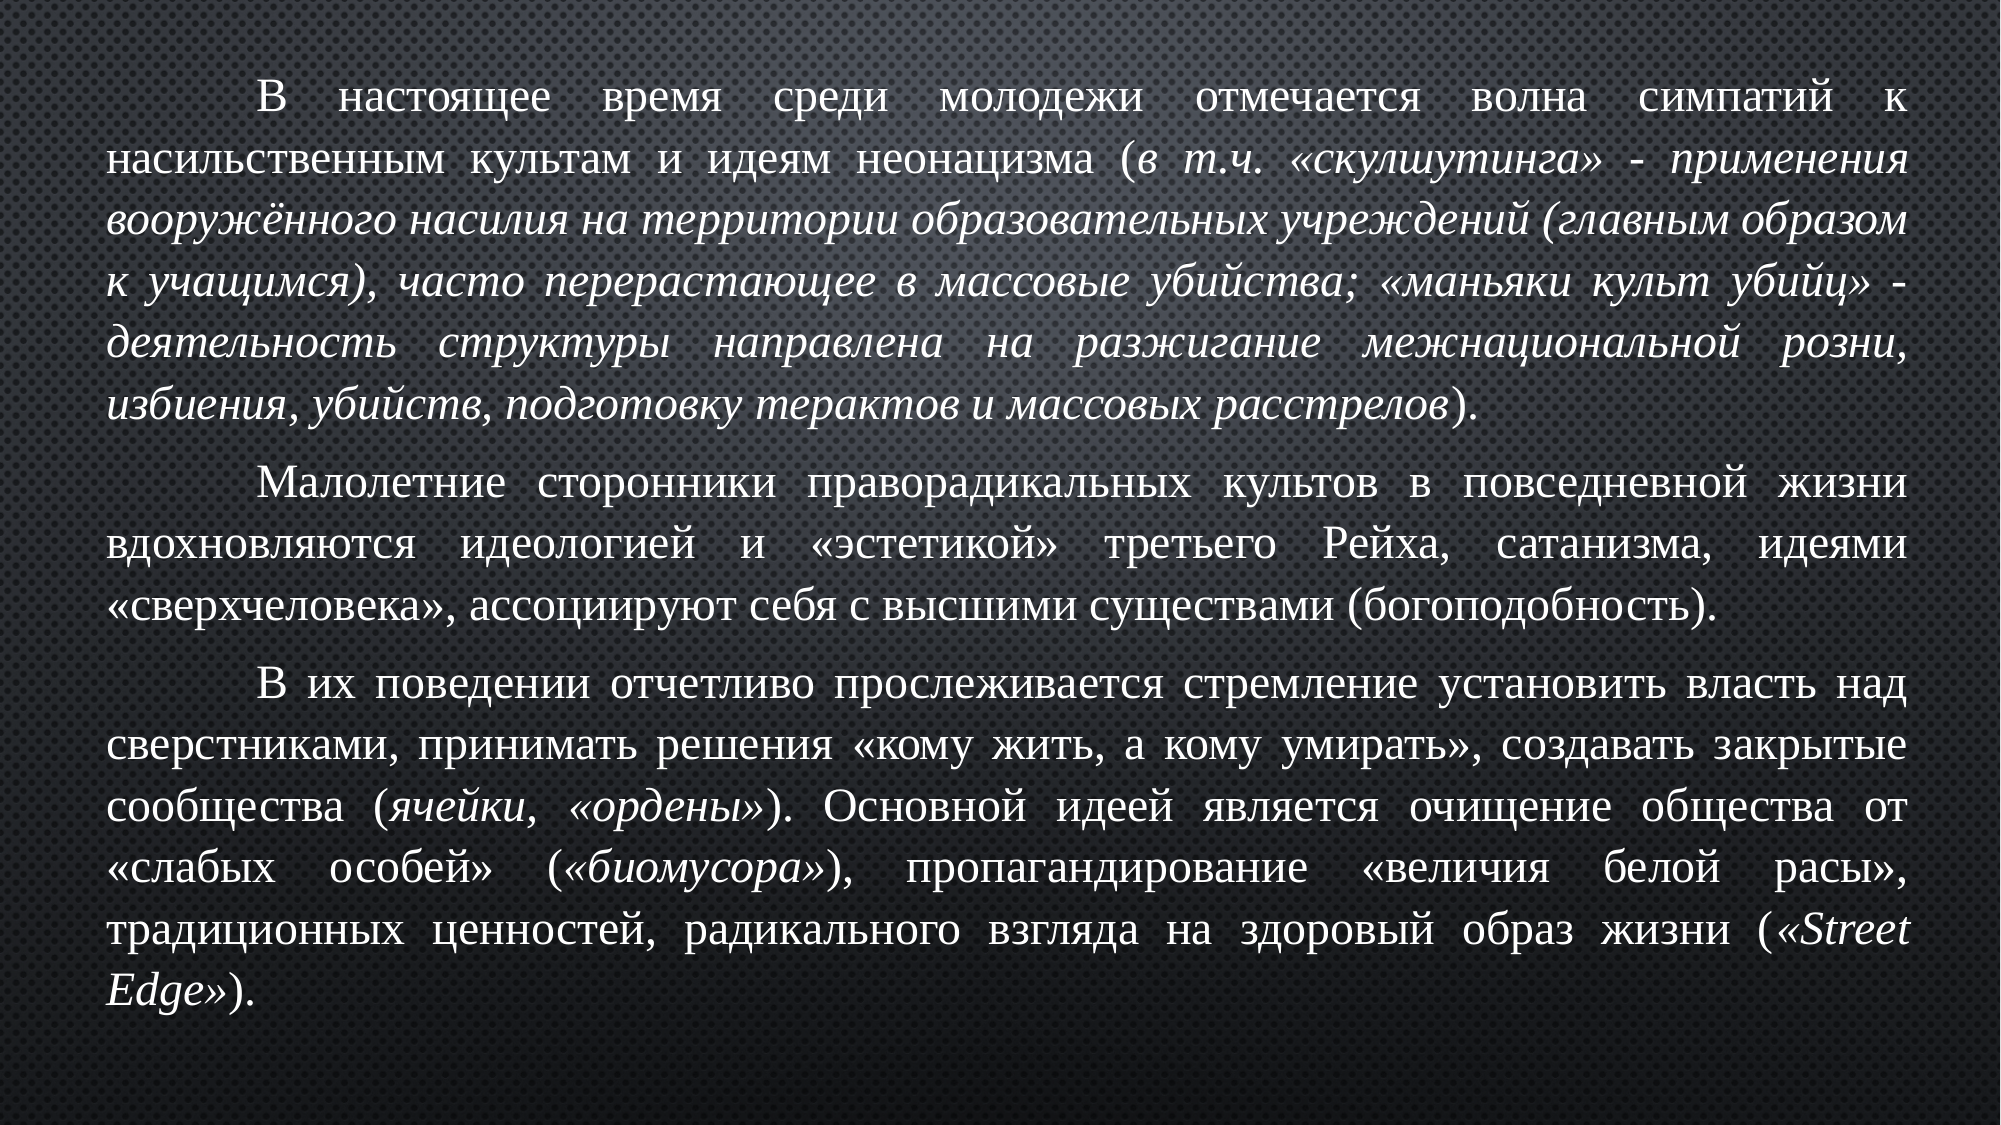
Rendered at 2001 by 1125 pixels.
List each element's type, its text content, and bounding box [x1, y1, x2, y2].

text_box В настоящее время среди молодежи отмечается волна симпатий к насильственным культам и идеям неонацизма (в т.ч. «скулшутинга» - применения вооружённого насилия на территории образовательных учреждений (главным образом к учащимся), часто перерастающее в массовые убийства; «маньяки культ убийц» - деятельность структуры направлена на разжигание межнациональной розни, избиения, убийств, подготовку терактов и массовых расстрелов). Малолетние сторонники праворадикальных культов в повседневной жизни вдохновляются идеологией и «эстетикой» третьего Рейха, сатанизма, идеями «сверхчеловека», ассоциируют себя с высшими существами (богоподобность). В их поведении отчетливо прослеживается стремление установить власть над сверстниками, принимать решения «кому жить, а кому умирать», создавать закрытые сообщества (ячейки, «ордены»). Основной идеей является очищение общества от «слабых особей» («биомусора»), пропагандирование «величия белой расы», традиционных ценностей, радикального взгляда на здоровый образ жизни («Street Edge»). [91, 52, 1926, 1023]
